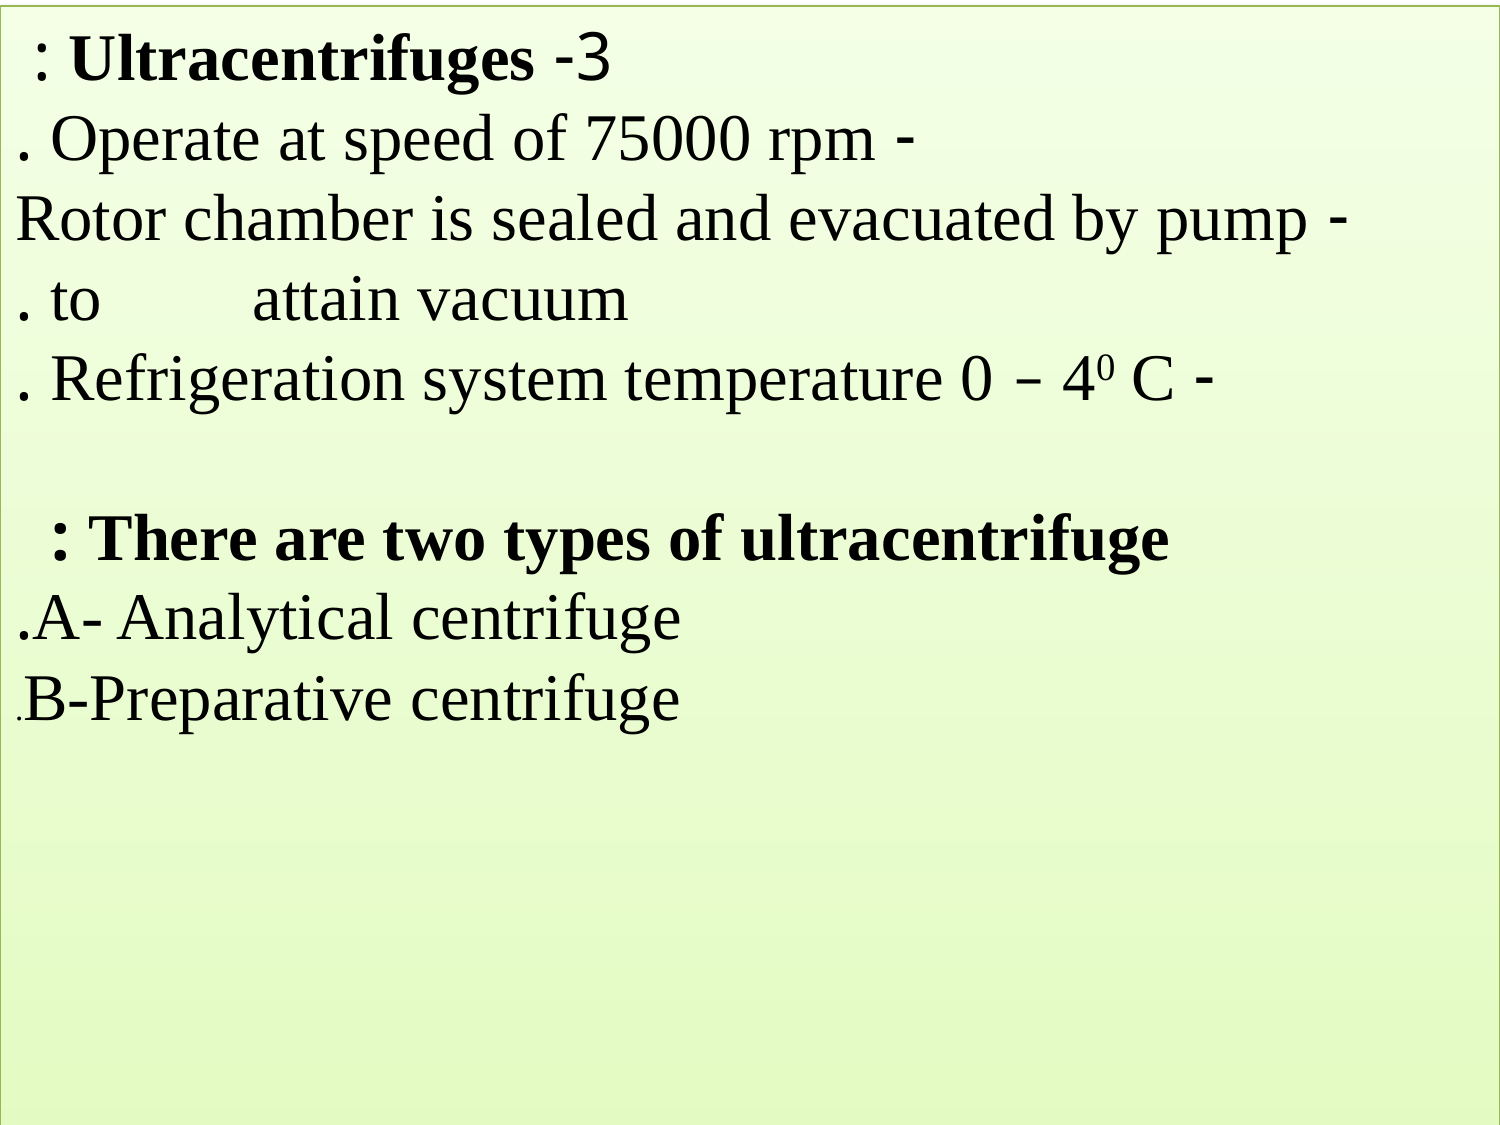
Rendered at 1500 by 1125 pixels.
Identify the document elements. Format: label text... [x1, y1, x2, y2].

text_box 3- Ultracentrifuges : - Operate at speed of 75000 rpm . - Rotor chamber is sealed and evacuated by pump to attain vacuum . - Refrigeration system temperature 0 – 40 C . There are two types of ultracentrifuge : A- Analytical centrifuge. B-Preparative centrifuge. [0, 5, 1500, 1125]
